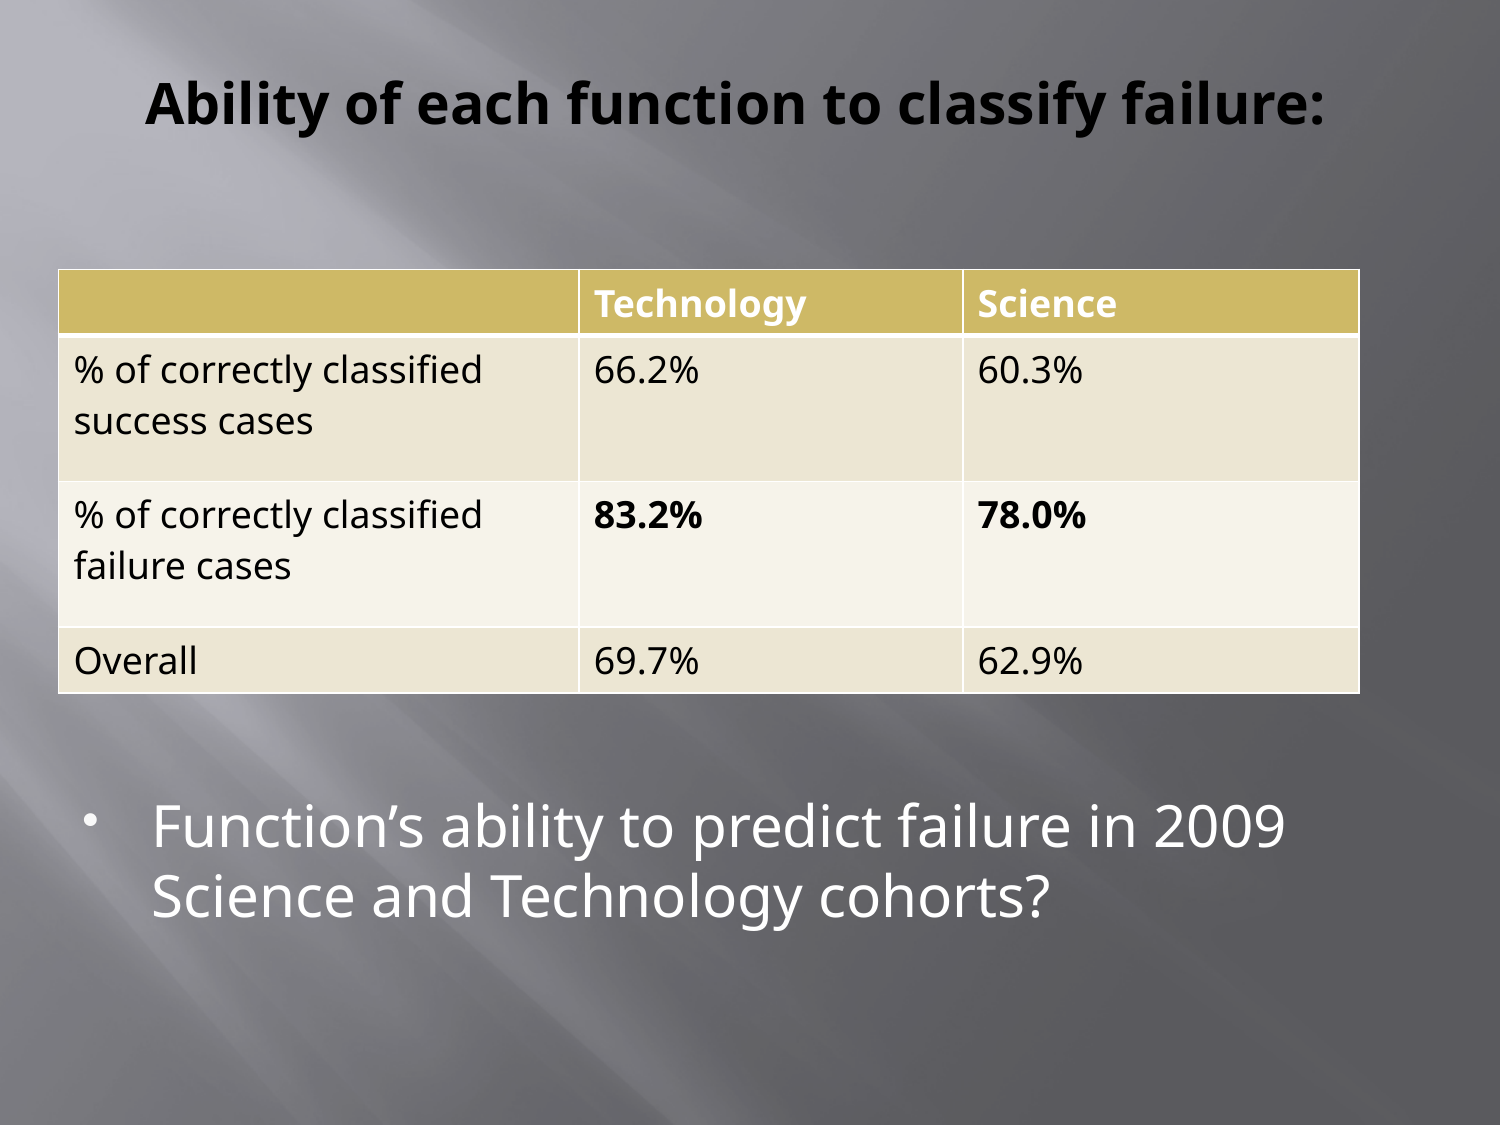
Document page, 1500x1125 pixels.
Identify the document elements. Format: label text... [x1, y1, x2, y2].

list Function’s ability to predict failure in 2009 Science and Technology cohorts? [46, 210, 1407, 1020]
table_cell % of correctly classified success cases [59, 338, 578, 481]
title Ability of each function to classify failure: [41, 58, 1430, 223]
table_header Science [964, 270, 1358, 333]
table_cell % of correctly classified failure cases [59, 482, 578, 626]
table_cell Overall [59, 628, 578, 692]
table_cell 62.9% [964, 628, 1358, 692]
table_cell 78.0% [964, 482, 1358, 626]
table_header Technology [580, 270, 962, 333]
table_cell 66.2% [580, 338, 962, 481]
table_header [59, 270, 578, 333]
table_cell 60.3% [964, 338, 1358, 481]
table_cell 83.2% [580, 482, 962, 626]
table_cell 69.7% [580, 628, 962, 692]
